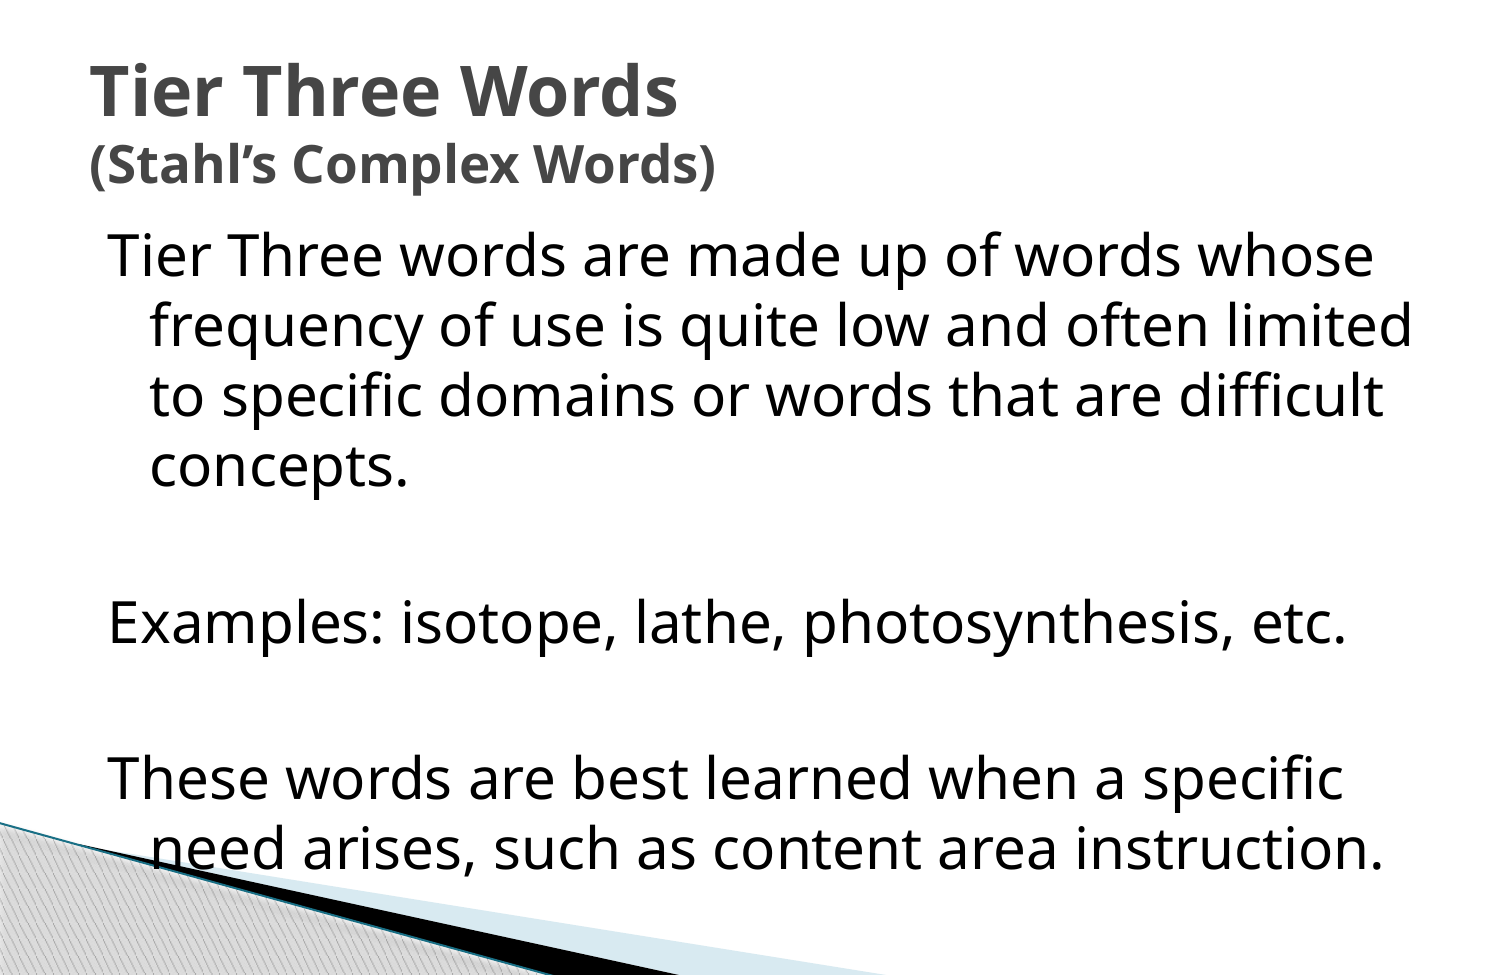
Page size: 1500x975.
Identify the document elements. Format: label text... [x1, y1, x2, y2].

title Tier Three Words (Stahl’s Complex Words) [75, 39, 1425, 202]
list Tier Three words are made up of words whose frequency of use is quite low and often limited to specific domains or words that are difficult concepts. Examples: isotope, lathe, photosynthesis, etc. These words are best learned when a specific need arises, such as content area instruction. [74, 210, 1463, 951]
